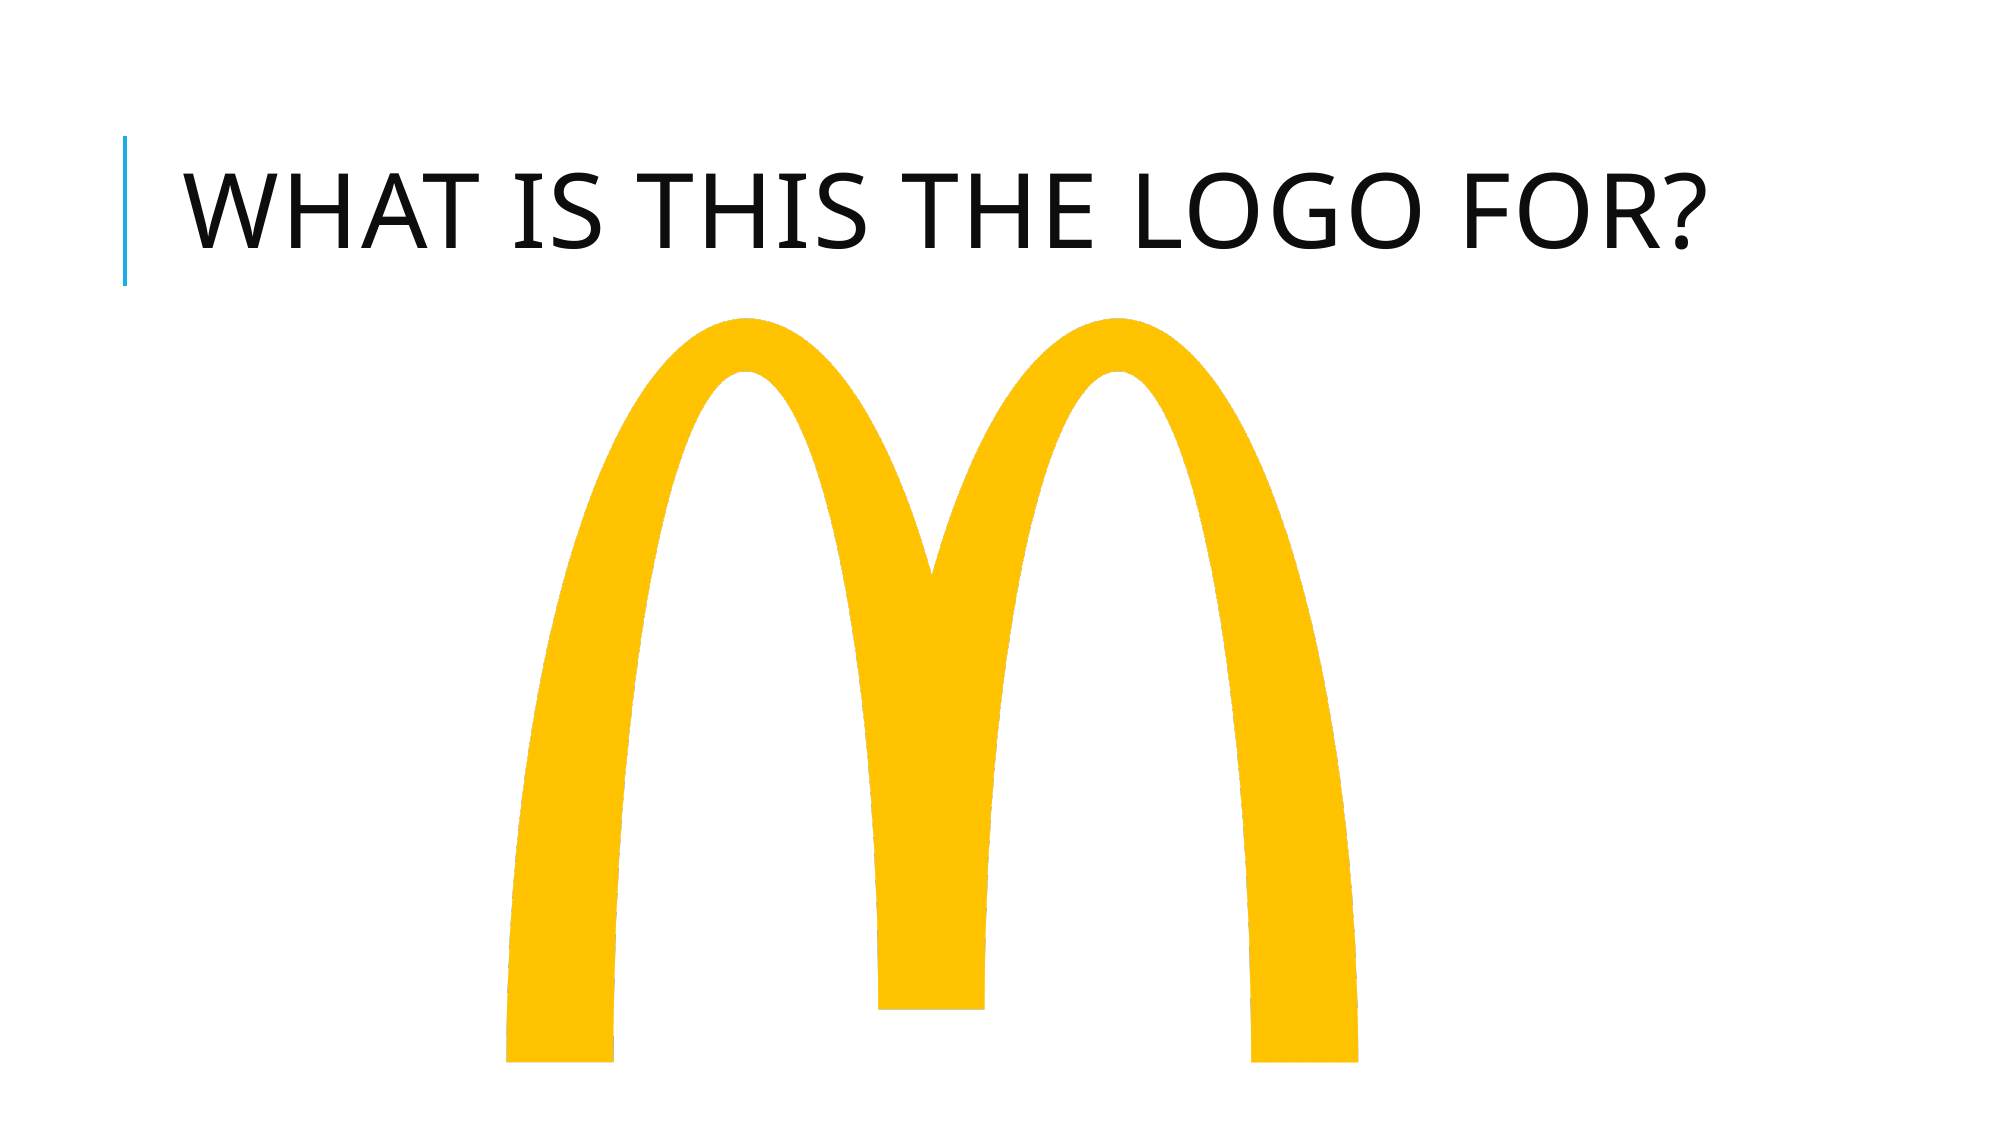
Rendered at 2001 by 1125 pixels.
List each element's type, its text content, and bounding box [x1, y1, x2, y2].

title What is this the logo for? [168, 96, 1763, 342]
picture [499, 312, 1362, 1068]
